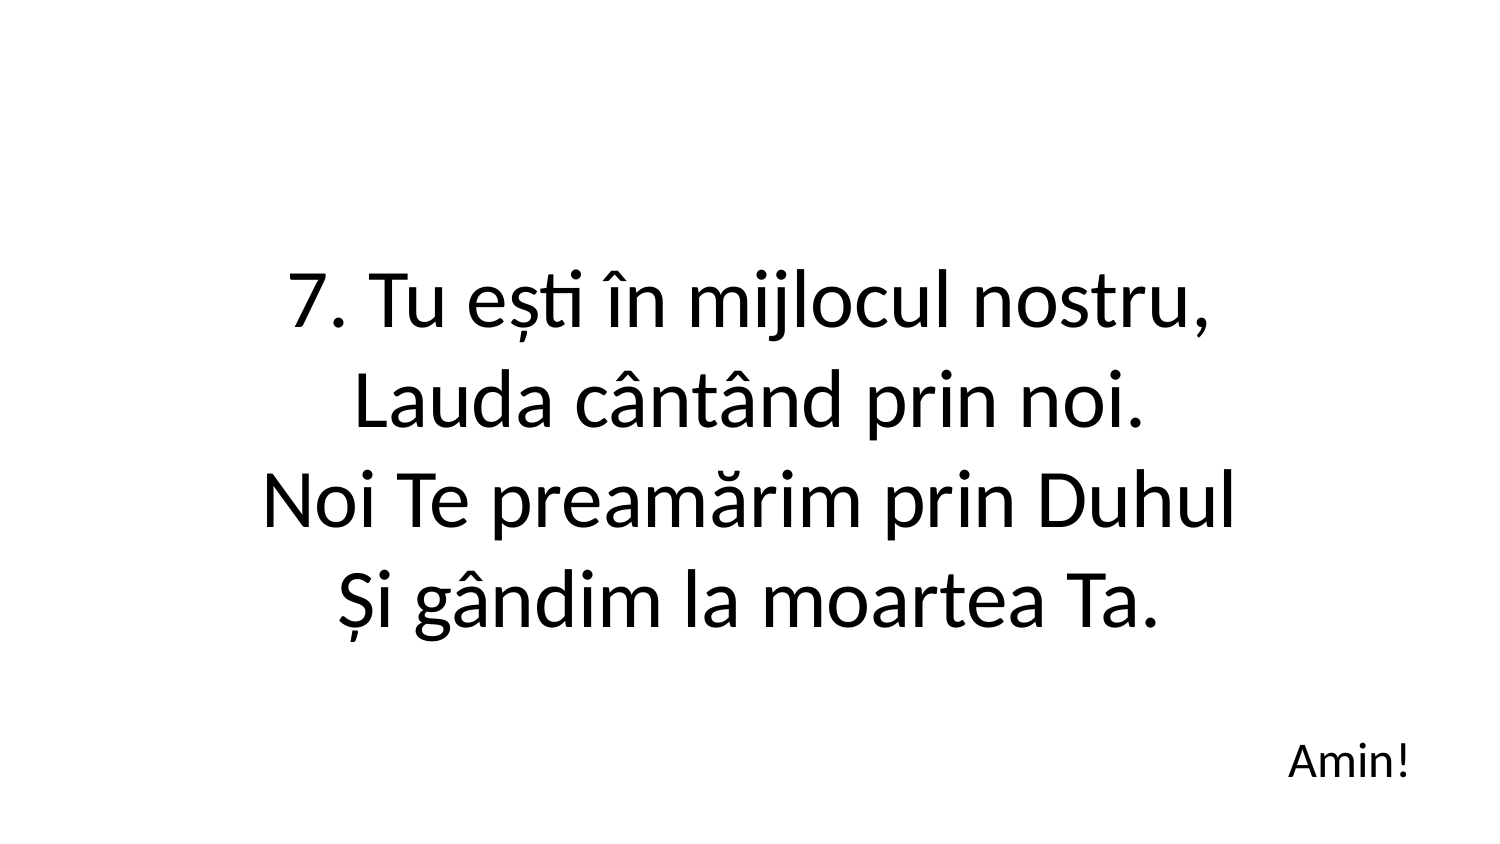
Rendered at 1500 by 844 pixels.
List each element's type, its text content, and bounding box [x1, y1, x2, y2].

text_box 7. Tu ești în mijlocul nostru, Lauda cântând prin noi. Noi Te preamărim prin Duhul Și gândim la moartea Ta. [246, 192, 1254, 652]
text_box Amin! [1273, 674, 1427, 795]
